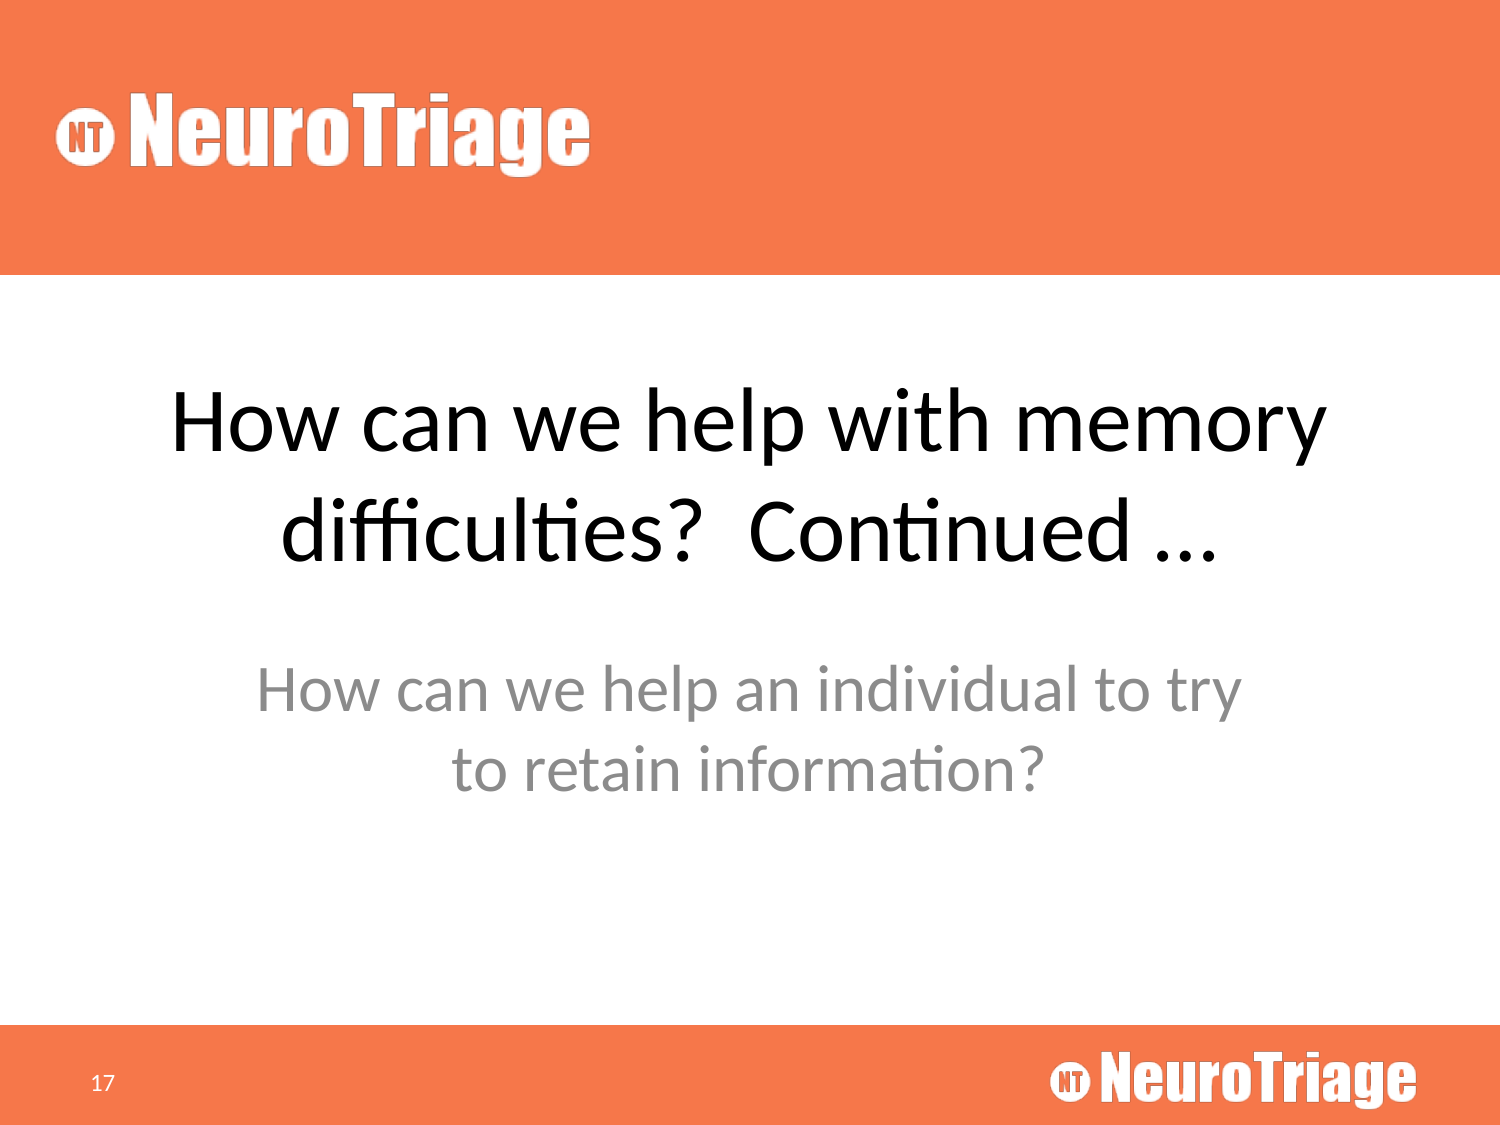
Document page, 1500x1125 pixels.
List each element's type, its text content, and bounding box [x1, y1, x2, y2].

picture [1037, 1030, 1425, 1125]
subtitle How can we help an individual to try to retain information? [225, 637, 1275, 925]
slide_number 17 [75, 1051, 425, 1112]
title How can we help with memory difficulties? Continued … [112, 349, 1388, 591]
picture [37, 62, 603, 200]
